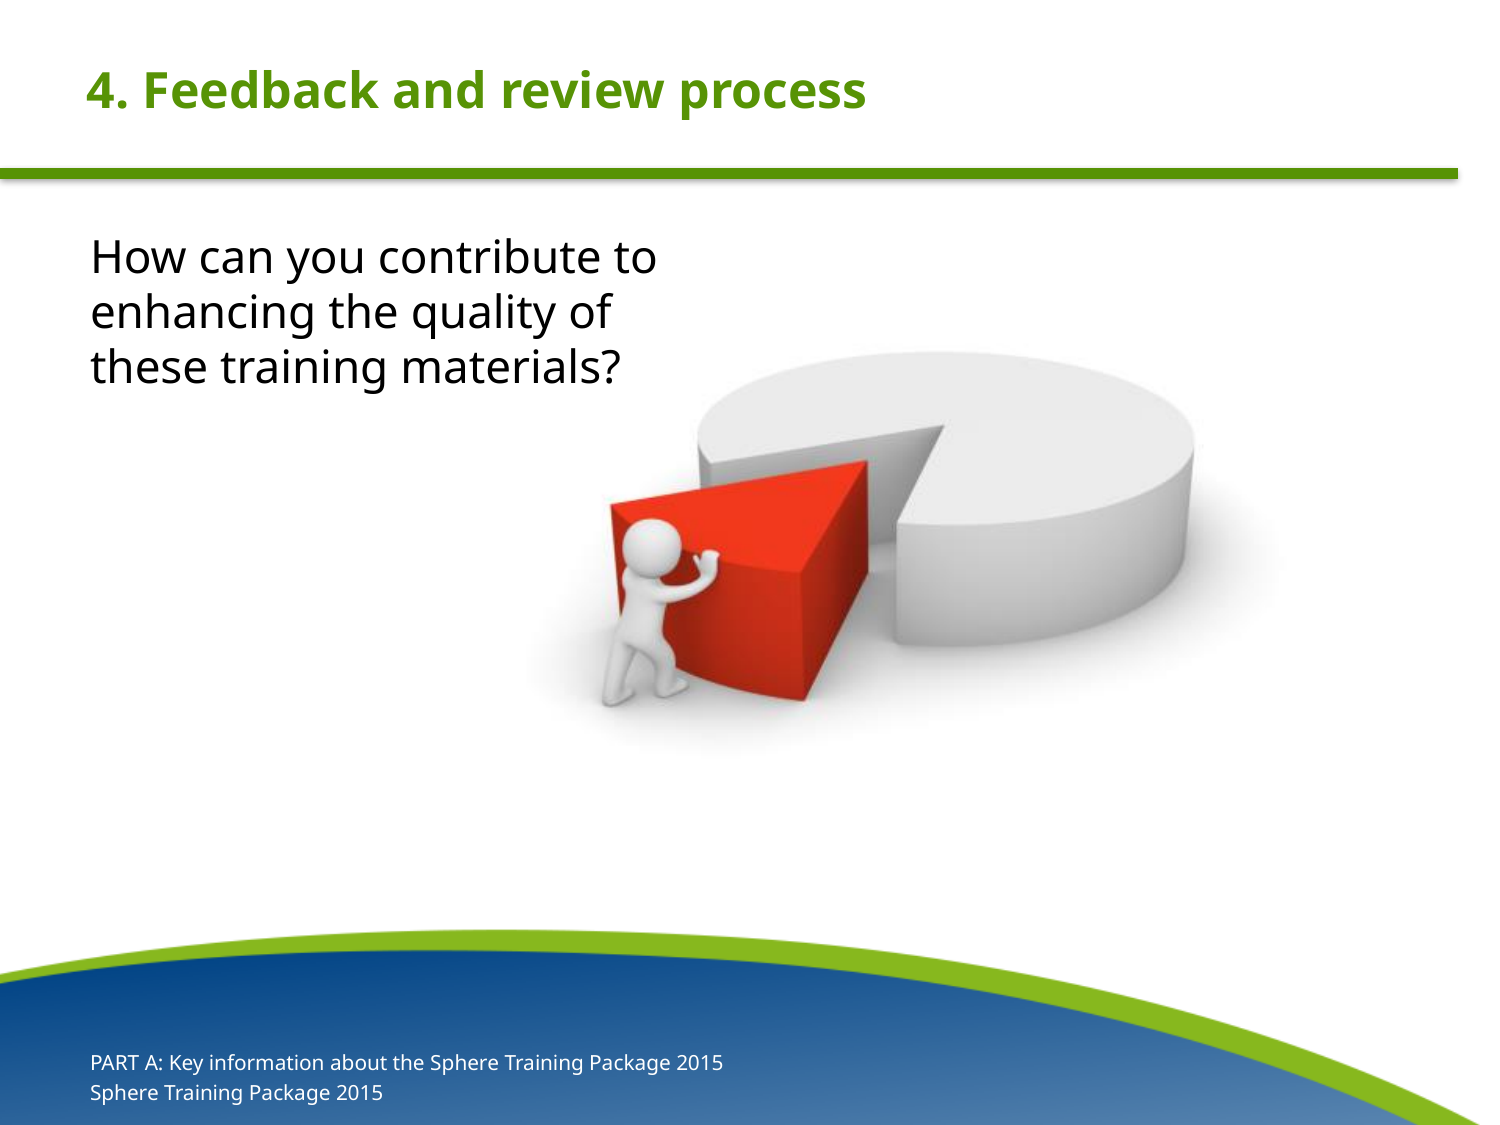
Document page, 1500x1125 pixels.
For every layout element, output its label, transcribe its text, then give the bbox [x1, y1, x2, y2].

title 4. Feedback and review process [75, 0, 1425, 178]
text_box PART A: Key information about the Sphere Training Package 2015 Sphere Training Package 2015 [74, 1038, 1109, 1111]
list How can you contribute to enhancing the quality of these training materials? [75, 219, 501, 577]
picture [0, 927, 1500, 1125]
picture [502, 219, 1293, 813]
